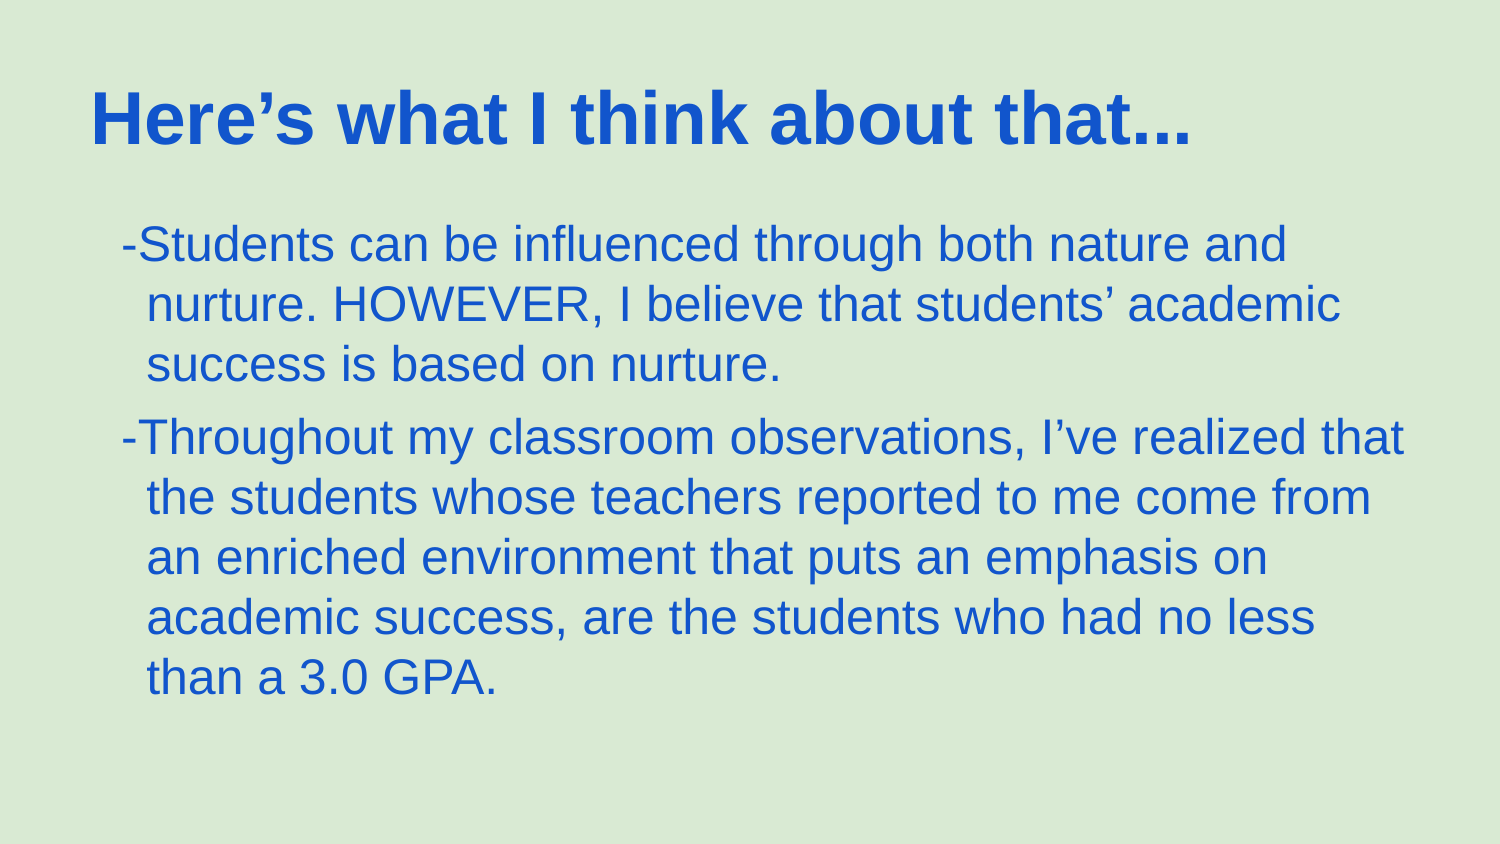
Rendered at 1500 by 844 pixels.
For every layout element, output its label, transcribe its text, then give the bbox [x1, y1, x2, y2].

list -Students can be influenced through both nature and nurture. HOWEVER, I believe that students’ academic success is based on nurture. -Throughout my classroom observations, I’ve realized that the students whose teachers reported to me come from an enriched environment that puts an emphasis on academic success, are the students who had no less than a 3.0 GPA. [75, 196, 1425, 808]
title Here’s what I think about that... [75, 33, 1425, 175]
